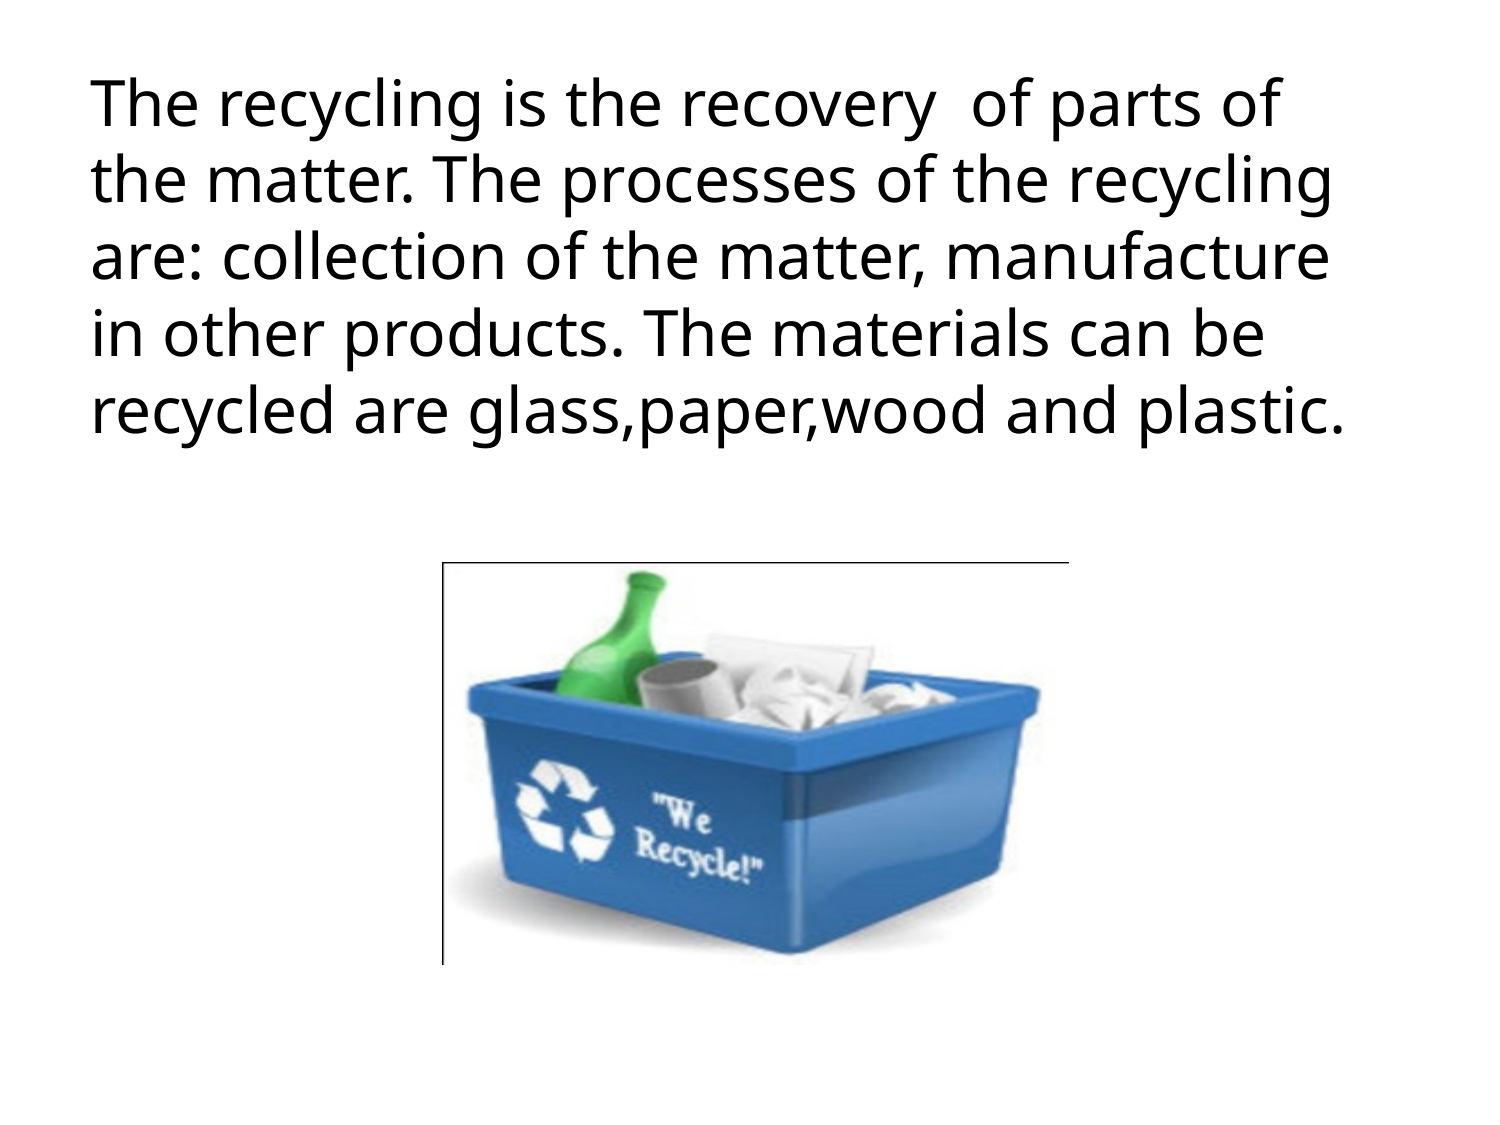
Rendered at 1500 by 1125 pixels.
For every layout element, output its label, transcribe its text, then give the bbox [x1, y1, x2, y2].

picture [442, 562, 1070, 965]
list The recycling is the recovery of parts of the matter. The processes of the recycling are: collection of the matter, manufacture in other products. The materials can be recycled are glass,paper,wood and plastic. [75, 54, 1412, 516]
